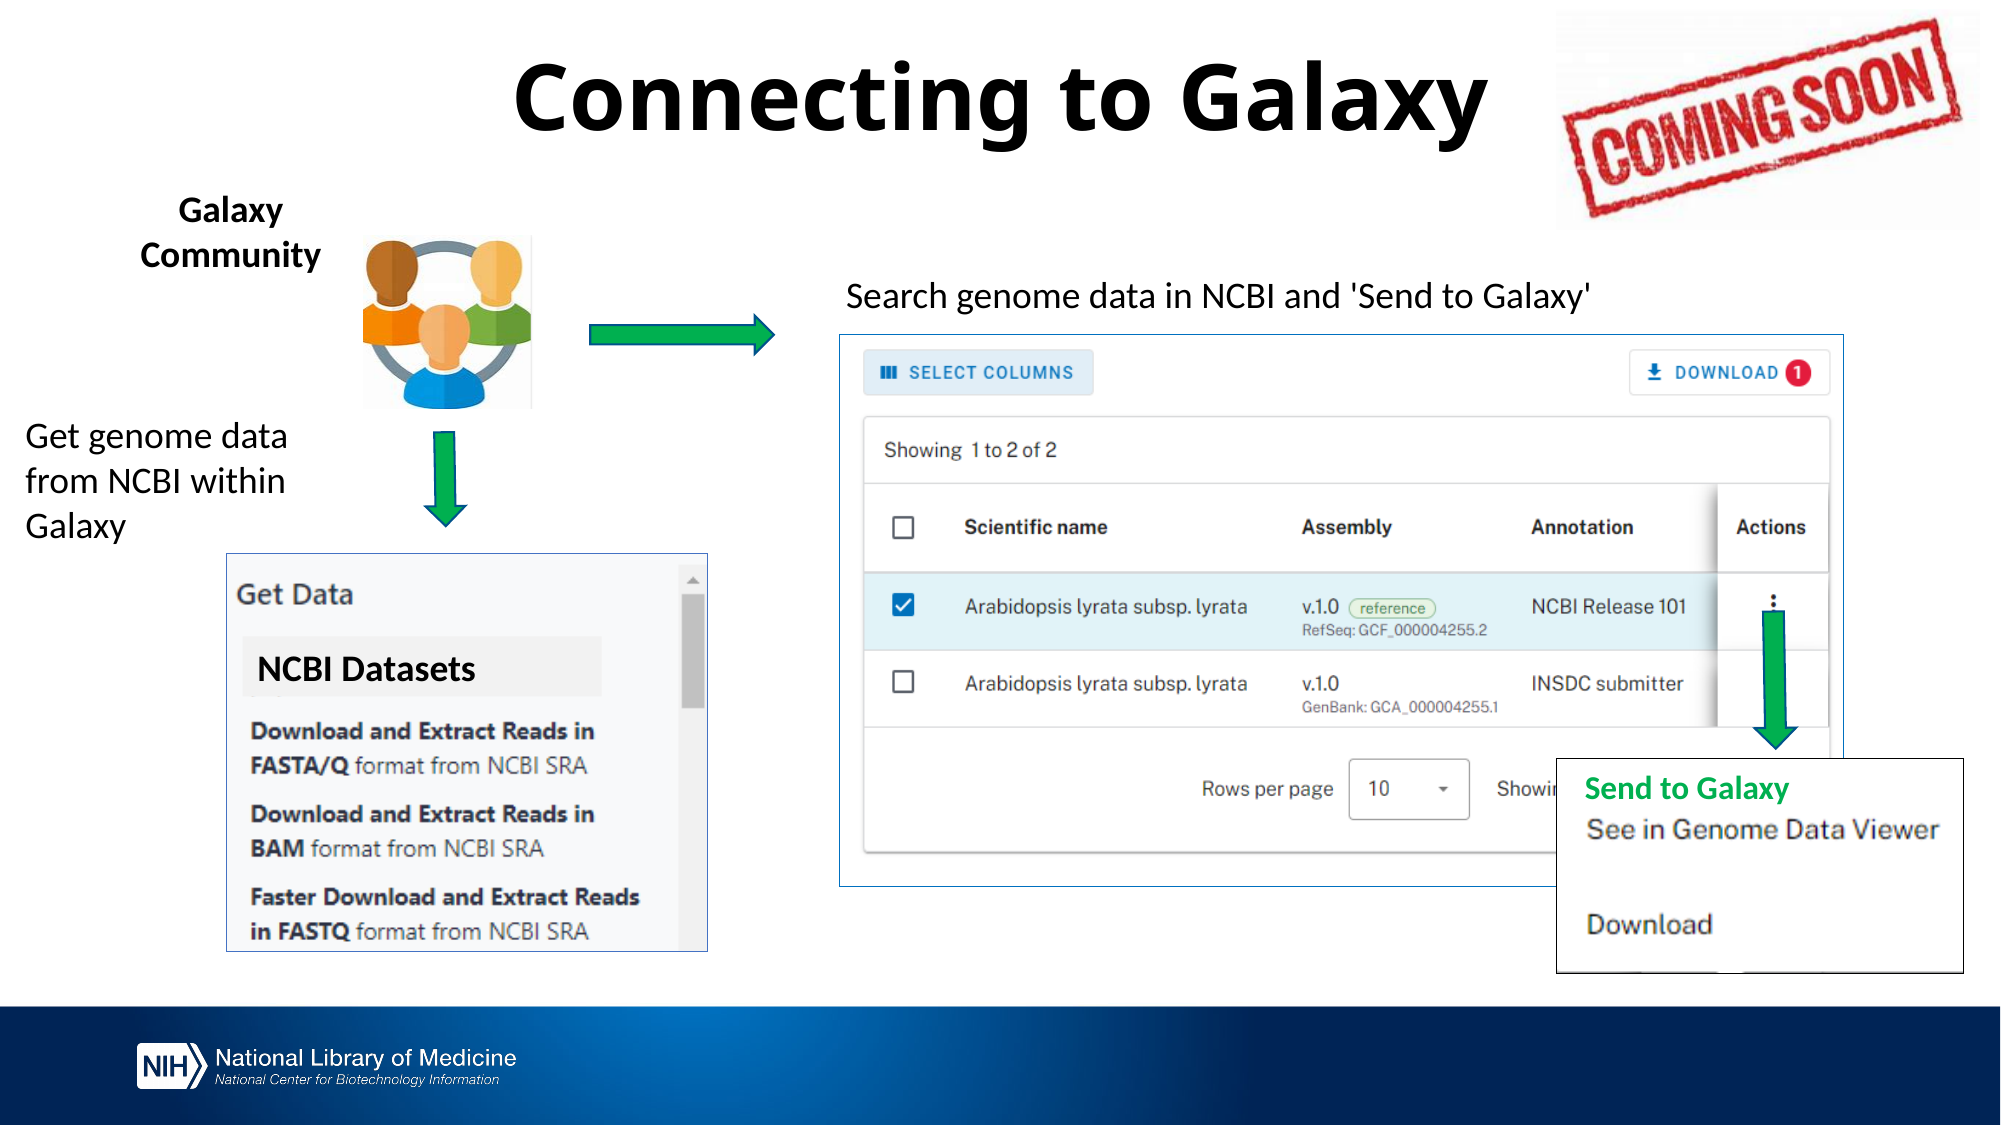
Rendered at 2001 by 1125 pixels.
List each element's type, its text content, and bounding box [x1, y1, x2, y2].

text_box Galaxy Community [83, 198, 379, 262]
text_box Get genome data from NCBI within Galaxy [10, 403, 320, 554]
picture [0, 0, 2001, 1125]
text_box [589, 313, 776, 357]
title Connecting to Galaxy [91, 15, 1555, 188]
text_box [422, 430, 468, 528]
text_box Search genome data in NCBI and 'Send to Galaxy' [831, 263, 1664, 324]
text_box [226, 553, 708, 952]
